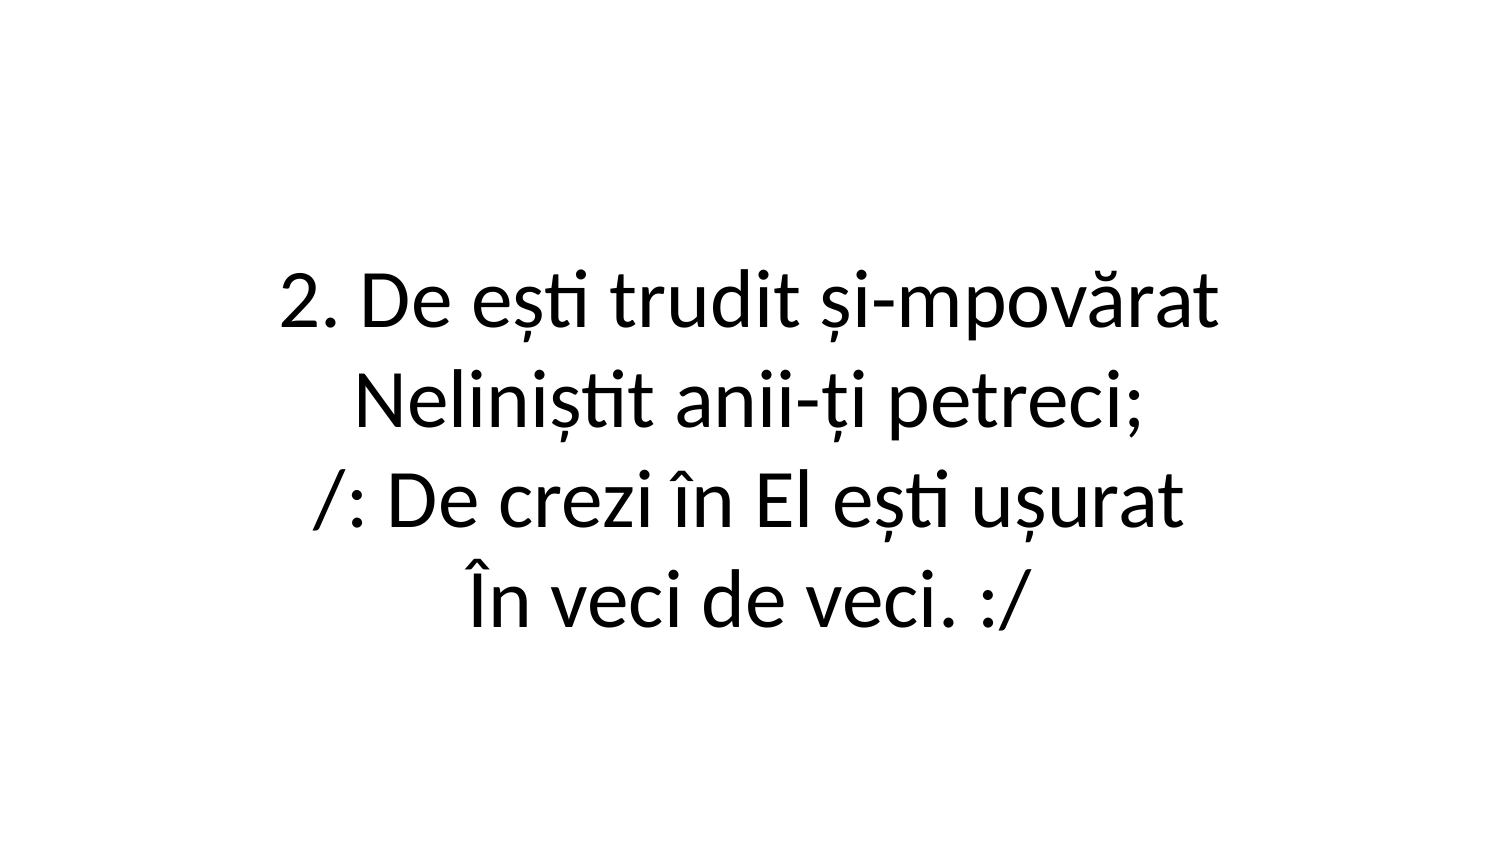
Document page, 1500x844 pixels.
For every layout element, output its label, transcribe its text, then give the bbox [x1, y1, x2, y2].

text_box 2. De ești trudit și-mpovărat Neliniștit anii-ți petreci; /: De crezi în El ești ușurat În veci de veci. :/ [263, 192, 1237, 652]
